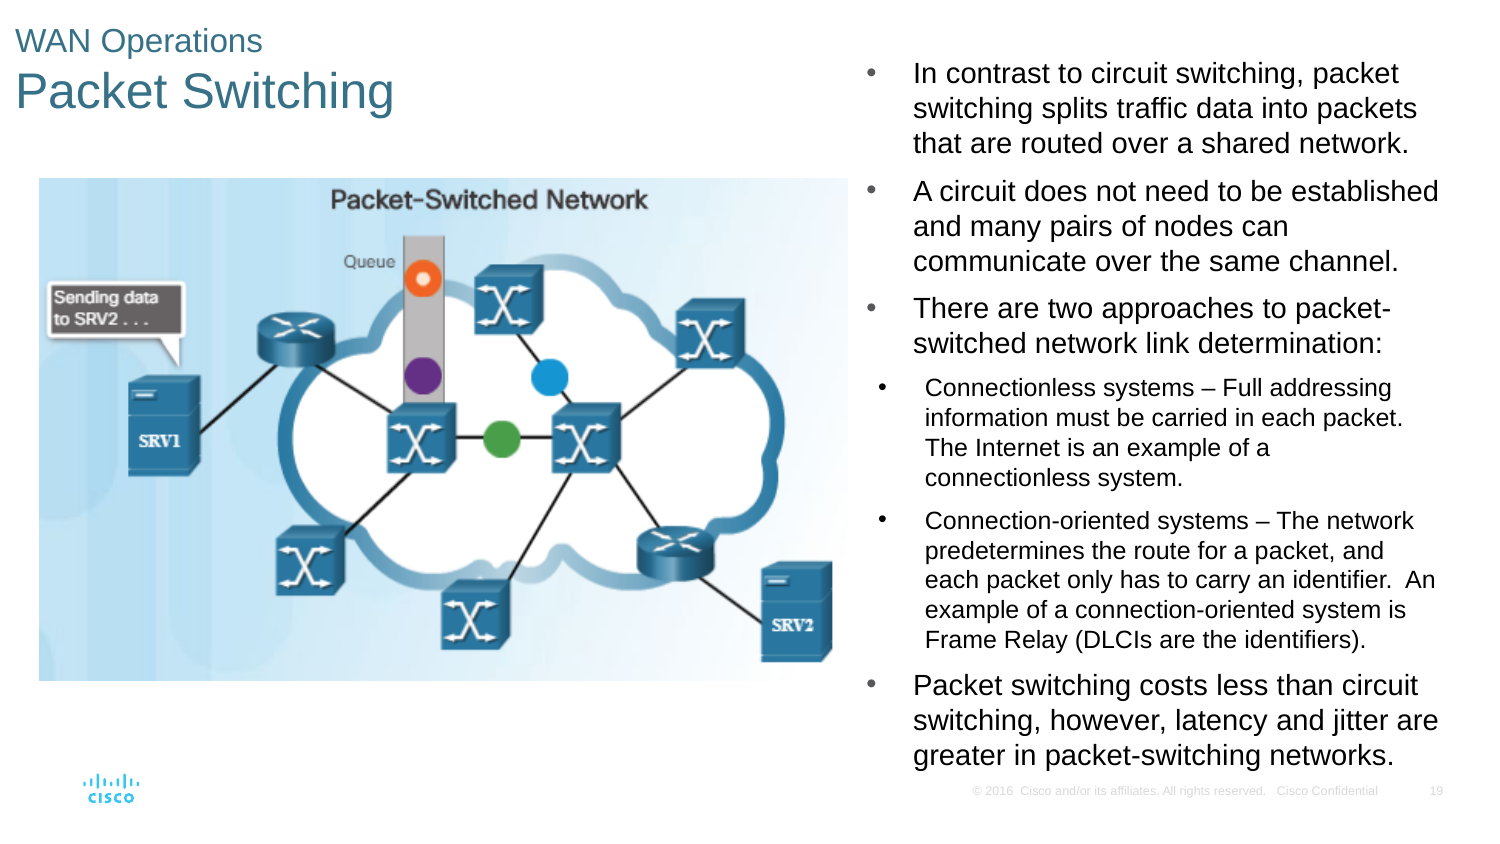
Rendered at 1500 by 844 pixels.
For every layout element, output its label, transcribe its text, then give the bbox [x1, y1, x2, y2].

picture [38, 177, 849, 681]
title WAN Operations Packet Switching [0, 6, 808, 131]
list In contrast to circuit switching, packet switching splits traffic data into packets that are routed over a shared network. A circuit does not need to be established and many pairs of nodes can communicate over the same channel. There are two approaches to packet-switched network link determination: Connectionless systems – Full addressing information must be carried in each packet. The Internet is an example of a connectionless system. Connection-oriented systems – The network predetermines the route for a packet, and each packet only has to carry an identifier. An example of a connection-oriented system is Frame Relay (DLCIs are the identifiers). Packet switching costs less than circuit switching, however, latency and jitter are greater in packet-switching networks. [839, 47, 1472, 791]
